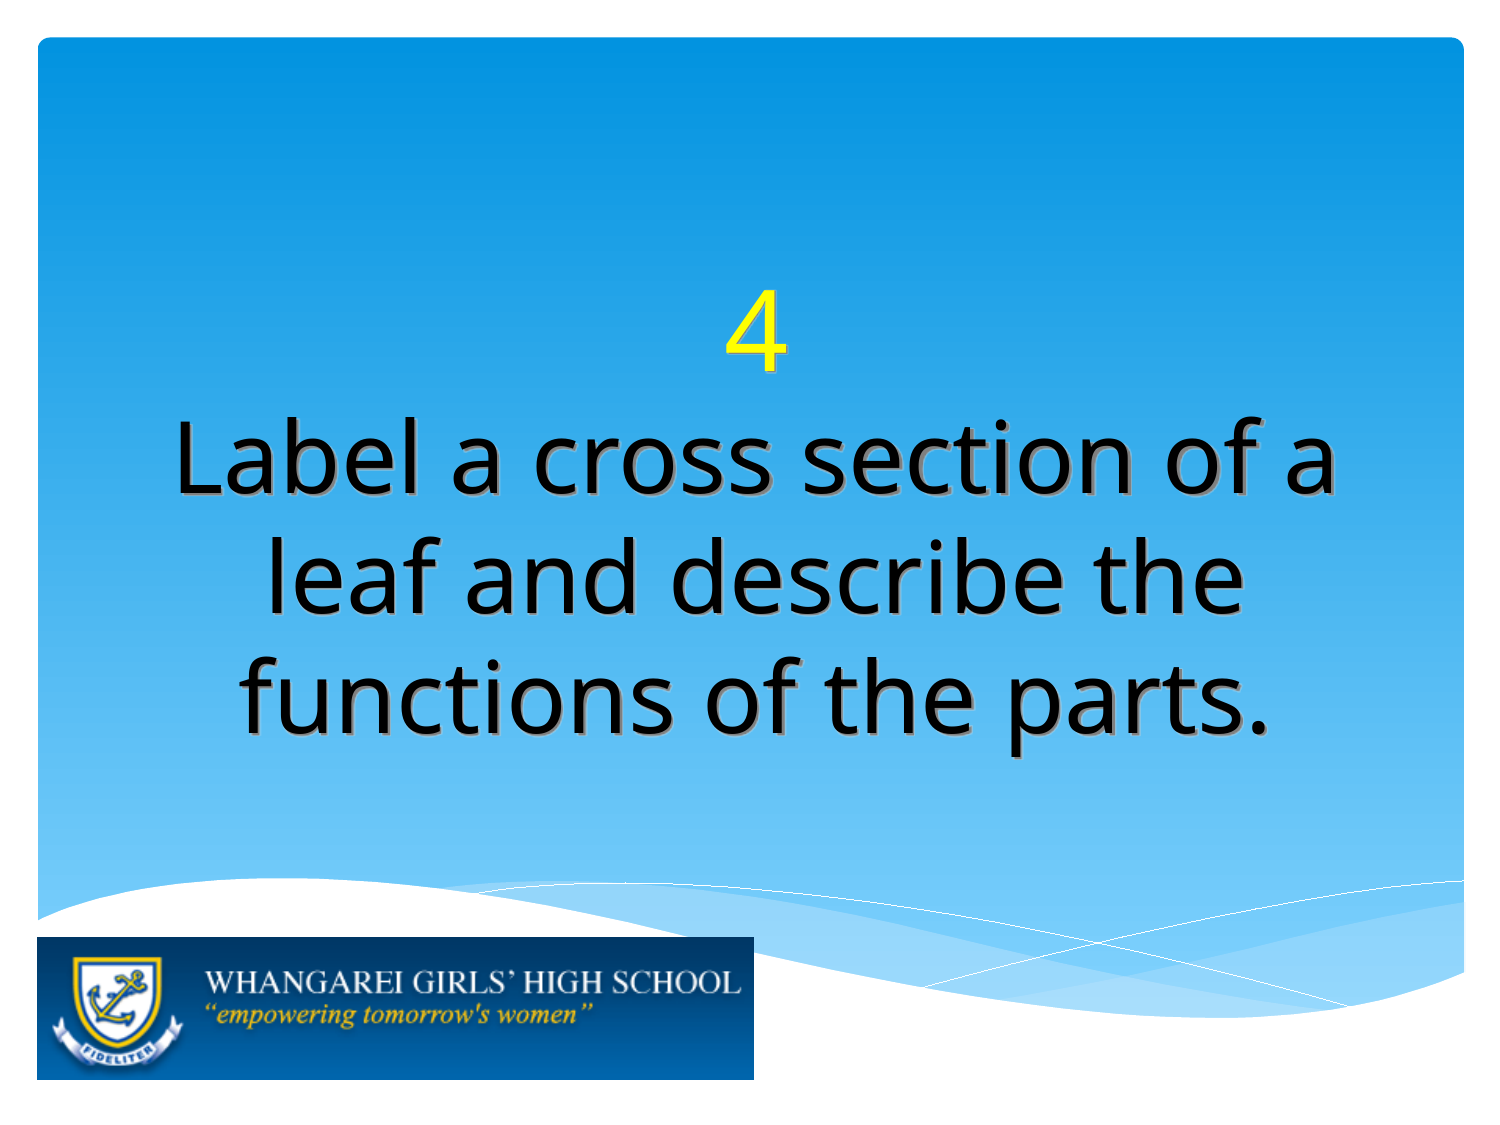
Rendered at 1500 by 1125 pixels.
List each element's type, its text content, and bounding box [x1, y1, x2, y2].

text_box 4 Label a cross section of a leaf and describe the functions of the parts. [74, 99, 1438, 913]
picture [37, 937, 754, 1080]
